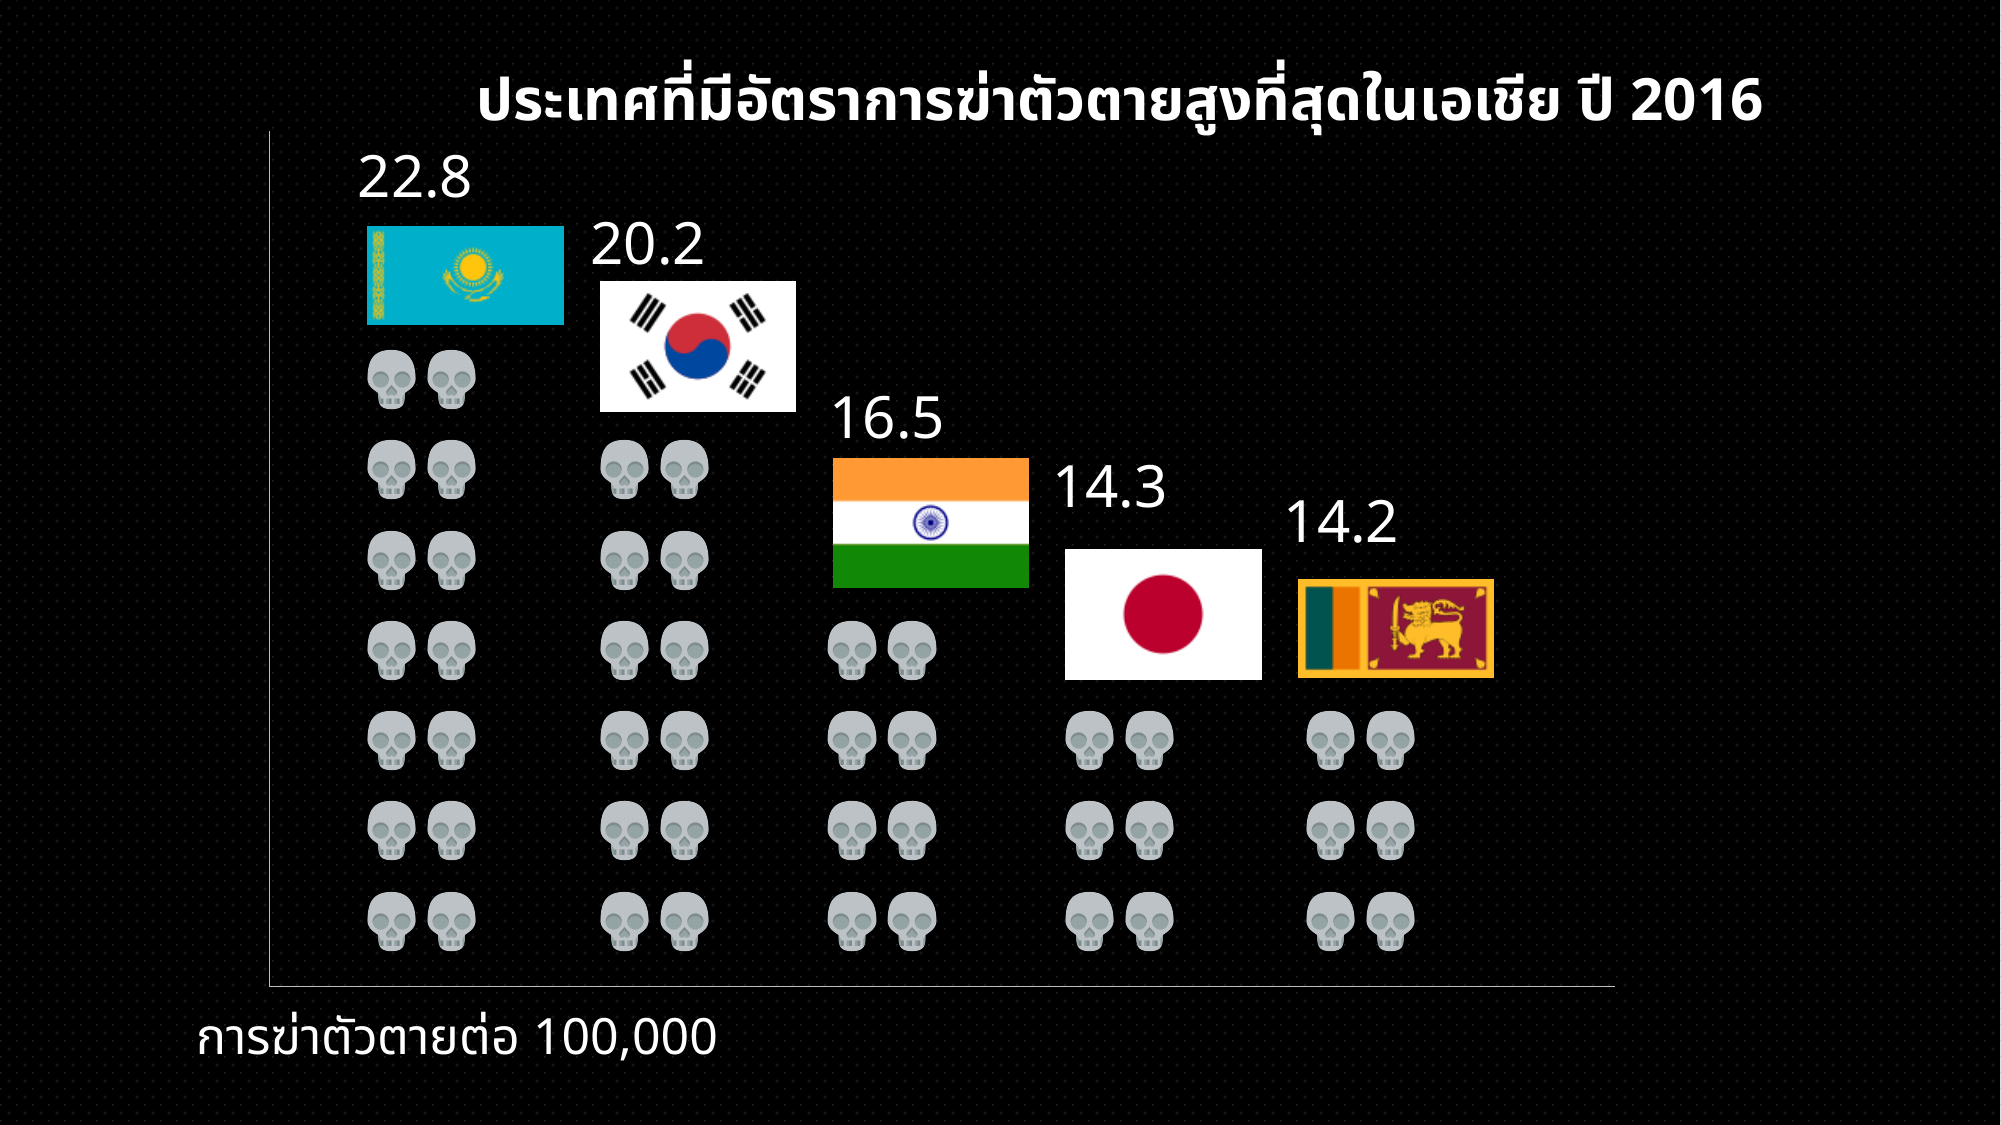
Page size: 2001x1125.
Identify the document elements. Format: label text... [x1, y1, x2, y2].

text_box ประเทศที่มีอัตราการฆ่าตัวตายสูงที่สุดในเอเชีย ปี 2016 [468, 55, 1772, 140]
picture [0, 0, 2001, 1125]
text_box 22.8 [350, 131, 496, 217]
text_box 20.2 [583, 199, 729, 284]
text_box 14.2 [1276, 477, 1422, 562]
text_box 16.5 [822, 372, 968, 458]
text_box 14.3 [1044, 441, 1191, 527]
text_box การฆ่าตัวตายต่อ 100,000 [189, 996, 726, 1072]
